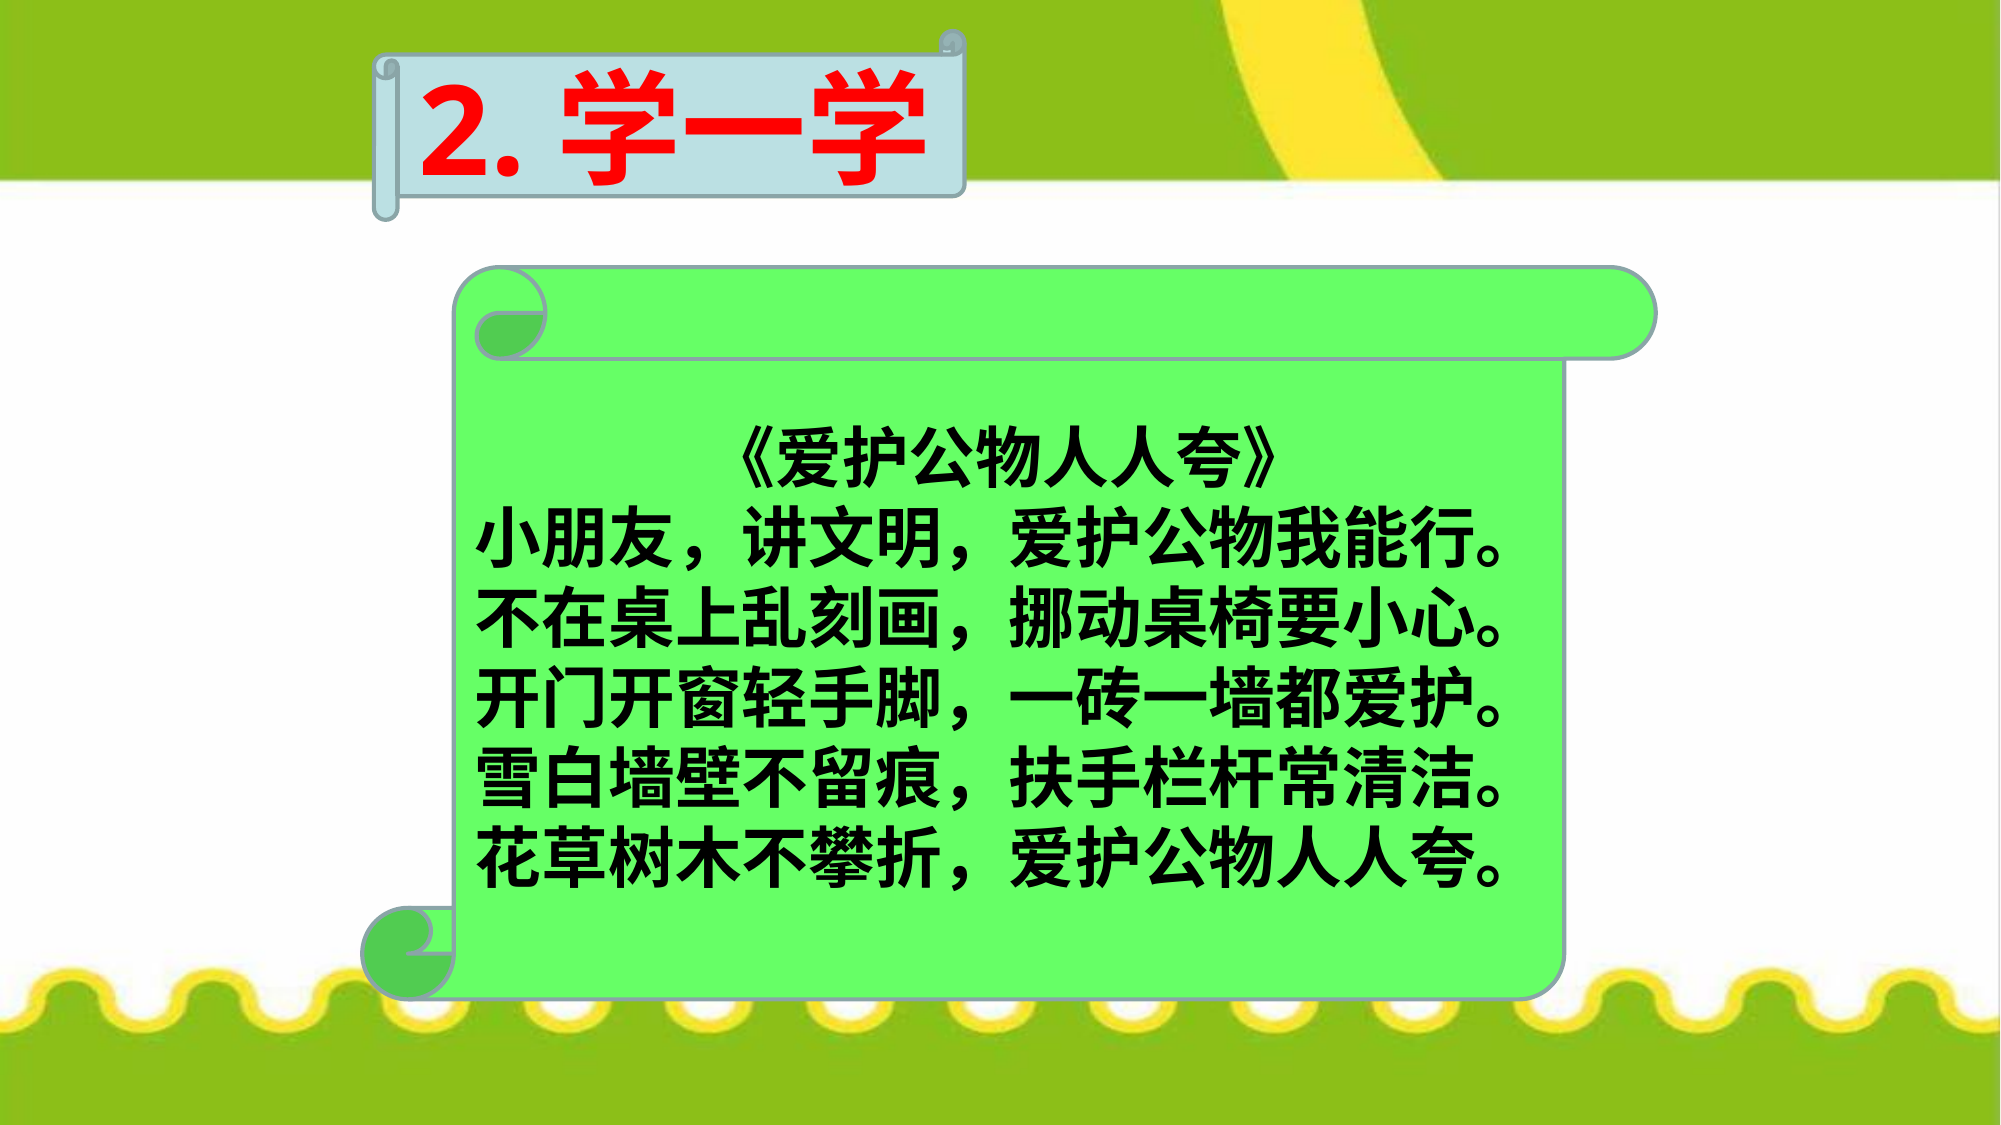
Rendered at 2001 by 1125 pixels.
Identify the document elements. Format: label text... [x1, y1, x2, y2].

picture [0, 0, 2001, 1125]
text_box 《爱护公物人人夸》 小朋友，讲文明，爱护公物我能行。 不在桌上乱刻画，挪动桌椅要小心。 开门开窗轻手脚，一砖一墙都爱护。 雪白墙壁不留痕，扶手栏杆常清洁。 花草树木不攀折，爱护公物人人夸。 [360, 265, 1658, 1002]
text_box 2.学一学 [371, 28, 967, 222]
